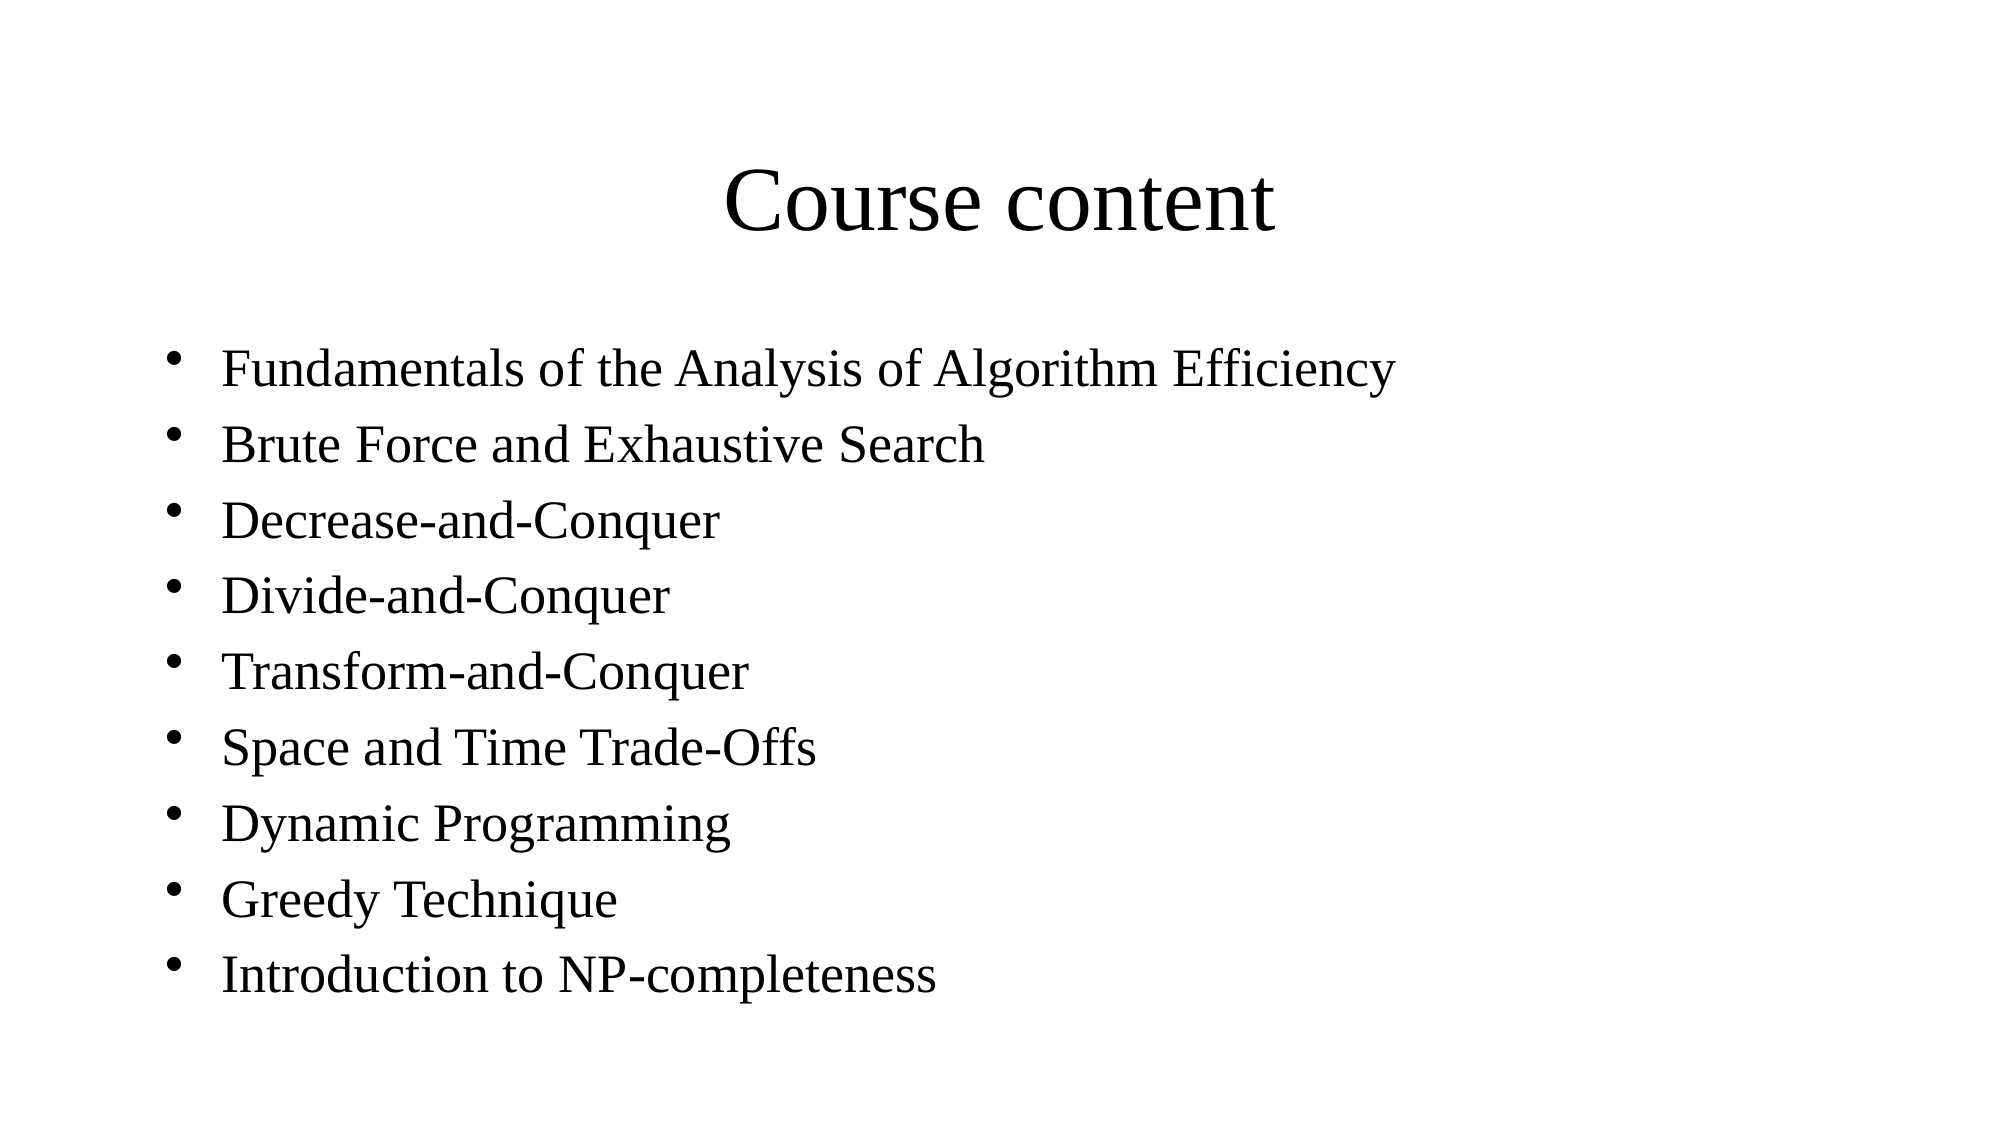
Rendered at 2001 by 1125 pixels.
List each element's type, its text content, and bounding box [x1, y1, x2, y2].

list Fundamentals of the Analysis of Algorithm Efficiency Brute Force and Exhaustive Search Decrease-and-Conquer Divide-and-Conquer Transform-and-Conquer Space and Time Trade-Offs Dynamic Programming Greedy Technique Introduction to NP-completeness [150, 324, 1850, 1000]
title Course content [150, 99, 1850, 288]
